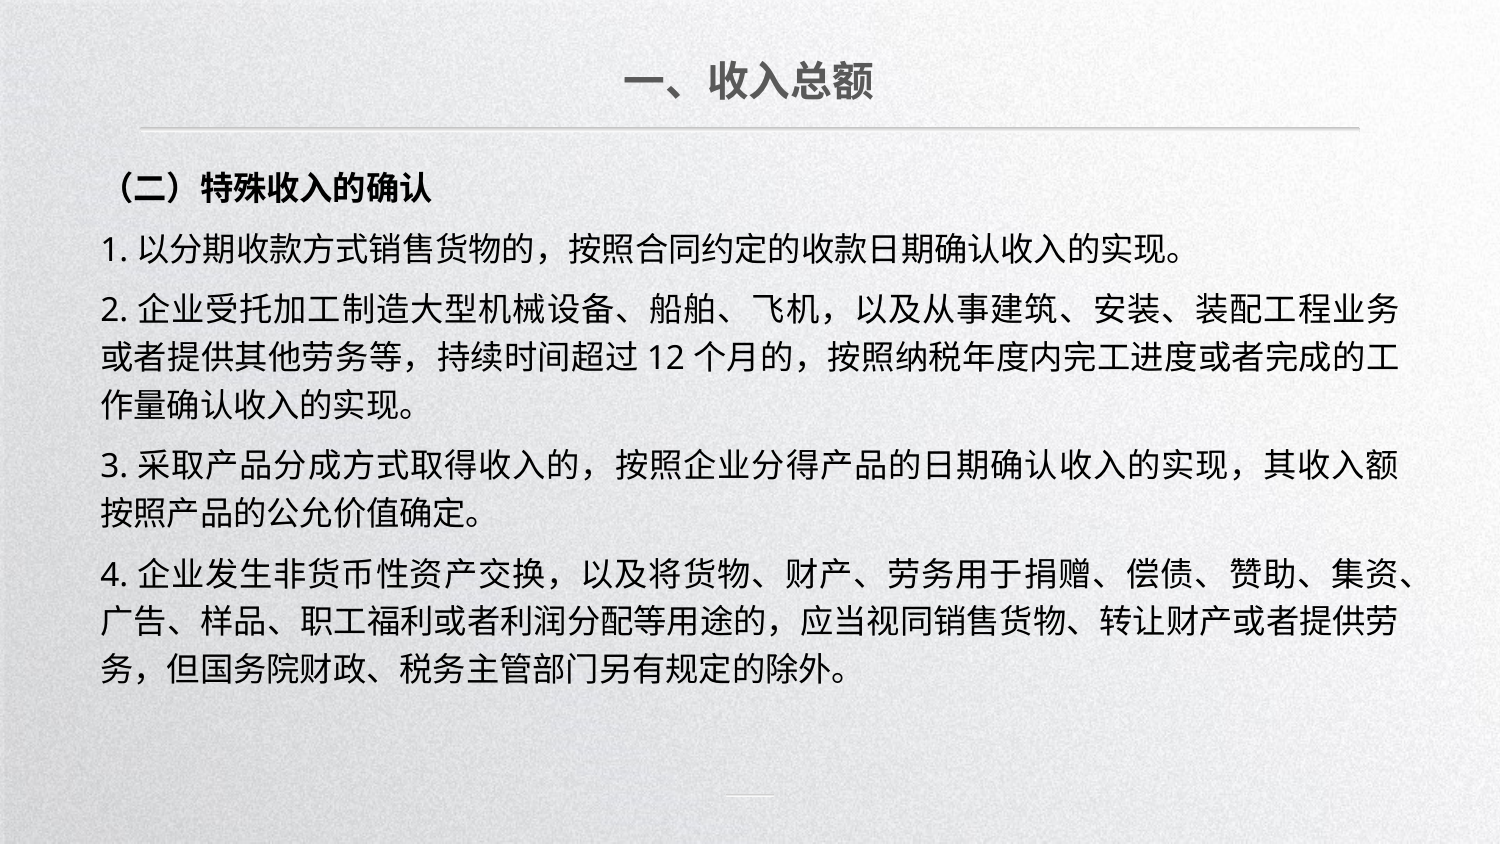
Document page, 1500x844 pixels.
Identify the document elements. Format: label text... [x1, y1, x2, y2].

picture [0, 0, 1500, 844]
text_box （二）特殊收入的确认 1.以分期收款方式销售货物的，按照合同约定的收款日期确认收入的实现。 2.企业受托加工制造大型机械设备、船舶、飞机，以及从事建筑、安装、装配工程业务或者提供其他劳务等，持续时间超过12个月的，按照纳税年度内完工进度或者完成的工作量确认收入的实现。 3.采取产品分成方式取得收入的，按照企业分得产品的日期确认收入的实现，其收入额按照产品的公允价值确定。 4.企业发生非货币性资产交换，以及将货物、财产、劳务用于捐赠、偿债、赞助、集资、广告、样品、职工福利或者利润分配等用途的，应当视同销售货物、转让财产或者提供劳务，但国务院财政、税务主管部门另有规定的除外。 [100, 159, 1400, 749]
text_box 一、收入总额 [459, 49, 1038, 111]
